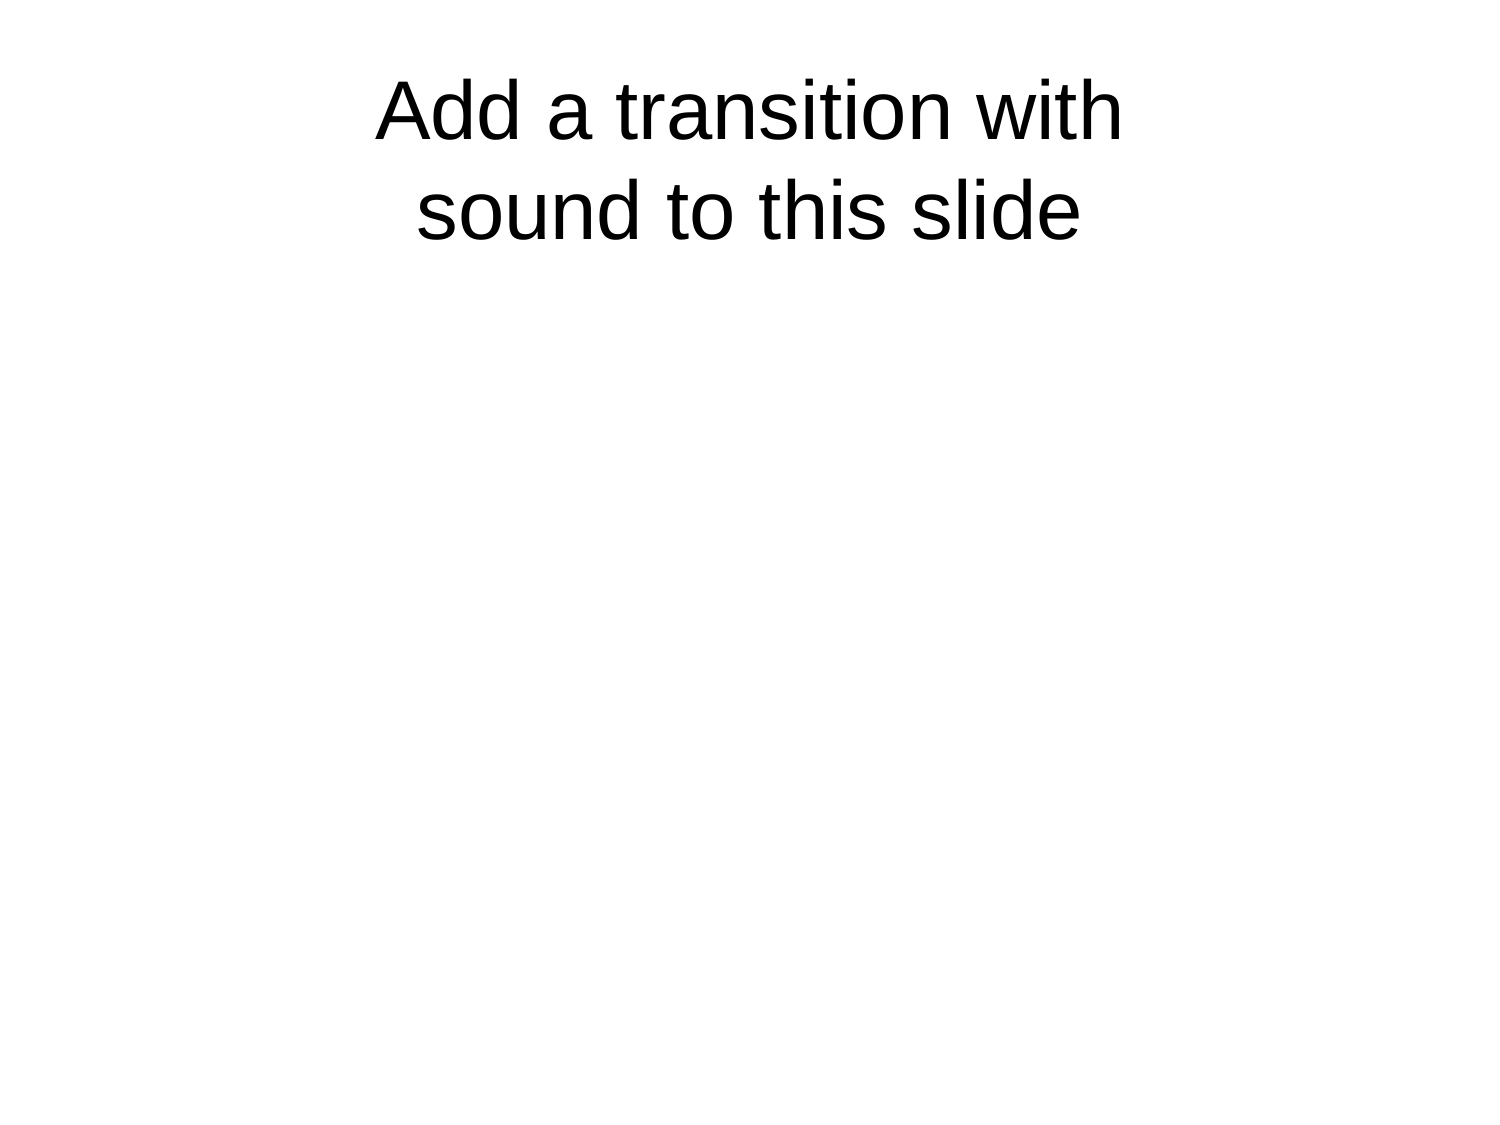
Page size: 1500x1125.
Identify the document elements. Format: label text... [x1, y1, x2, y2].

title Add a transition with sound to this slide [262, 62, 1238, 251]
